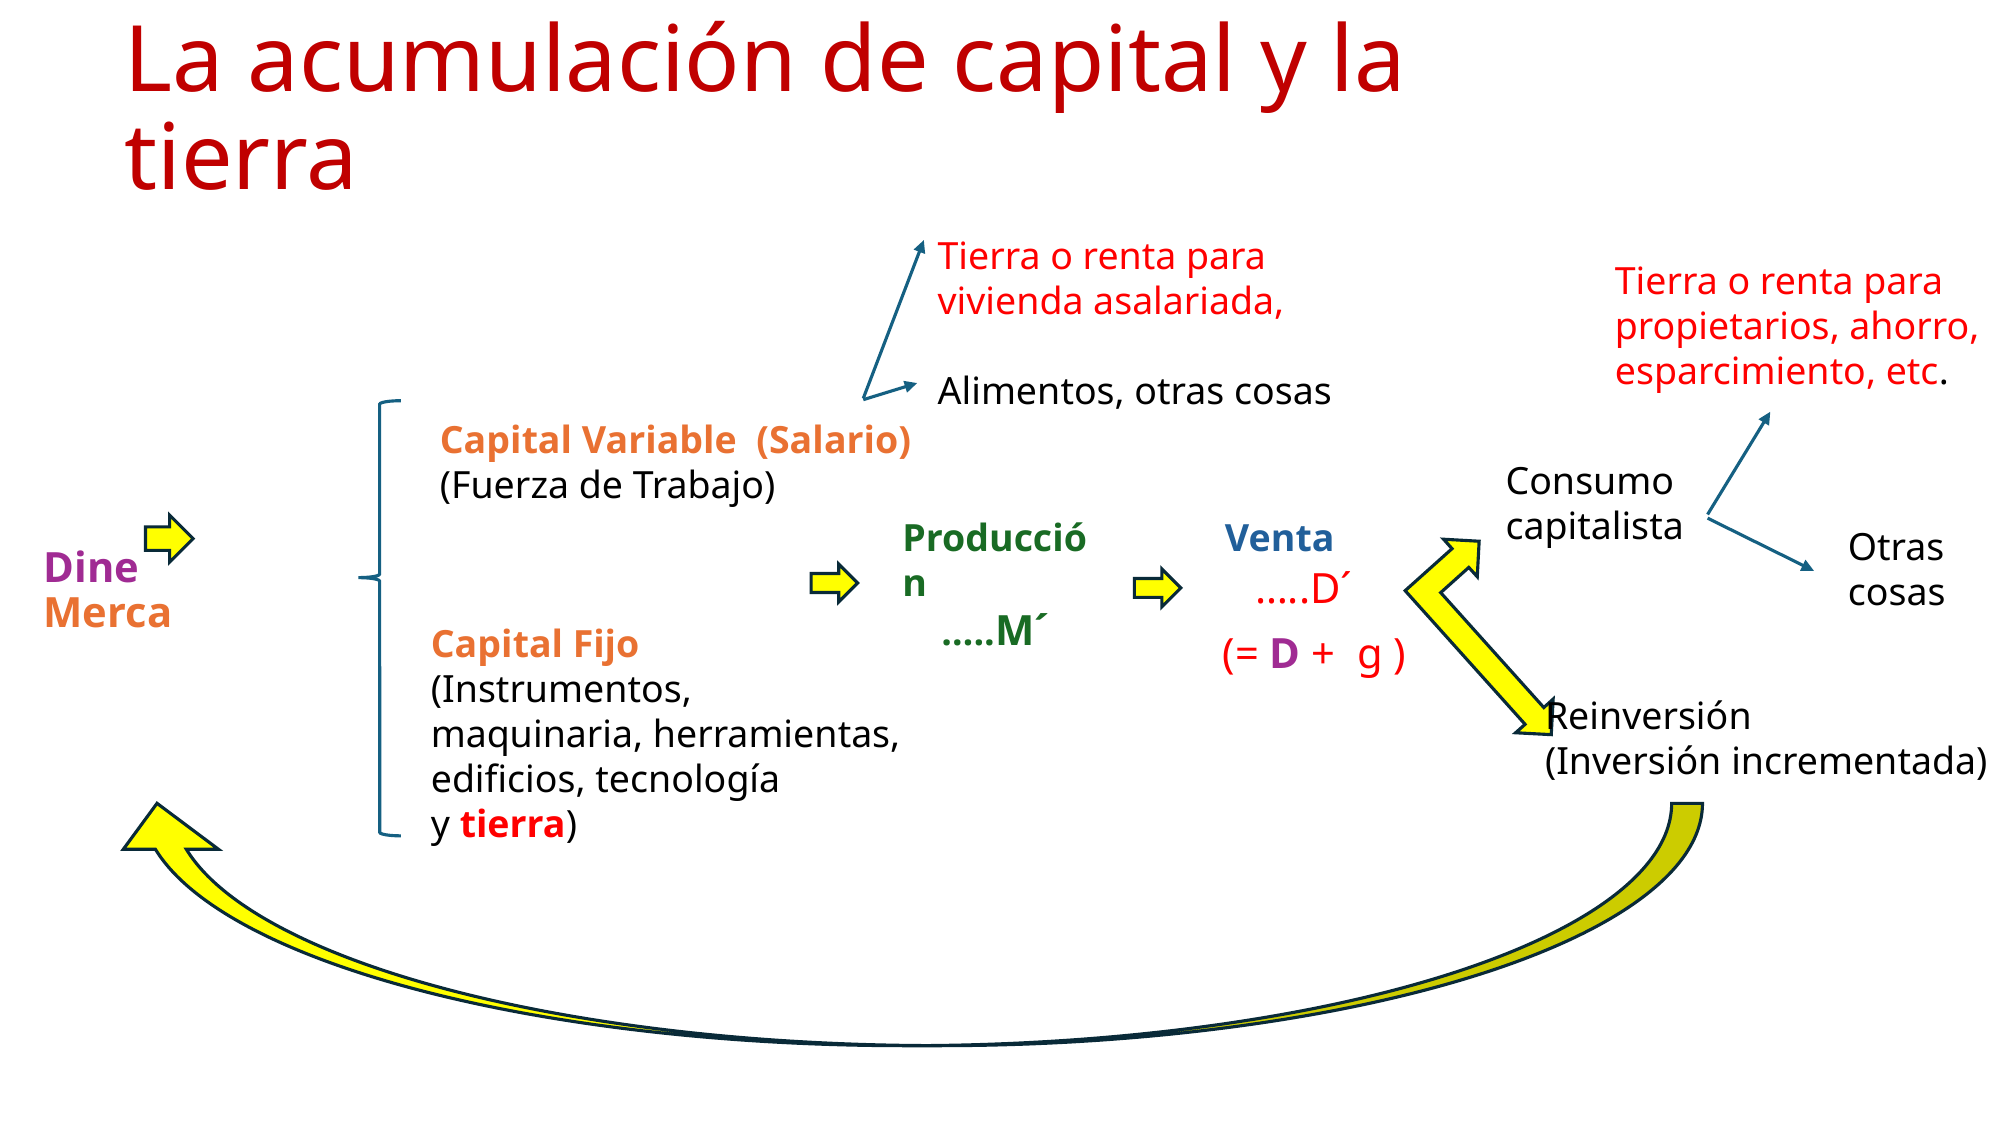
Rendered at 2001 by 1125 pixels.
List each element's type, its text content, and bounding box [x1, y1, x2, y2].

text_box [1707, 411, 1771, 515]
list Dine Merca [28, 538, 355, 655]
text_box Tierra o renta para vivienda asalariada, Alimentos, otras cosas [923, 224, 1347, 420]
title La acumulación de capital y la tierra [109, 36, 1519, 186]
text_box [143, 511, 196, 566]
text_box …..D´ (= D + g ) [1207, 559, 1465, 715]
text_box Tierra o renta para propietarios, ahorro, esparcimiento, etc. [1600, 249, 1995, 399]
text_box Consumo capitalista [1490, 449, 1699, 555]
text_box Producción …..M´ [887, 506, 1116, 662]
text_box [1402, 537, 1530, 736]
text_box Capital Variable (Salario) (Fuerza de Trabajo) [424, 408, 927, 514]
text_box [862, 382, 918, 401]
text_box [358, 399, 401, 838]
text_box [1707, 517, 1815, 572]
text_box Reinversión (Inversión incrementada) [1530, 684, 2000, 790]
text_box [120, 801, 1705, 1048]
text_box [1132, 565, 1184, 611]
text_box Capital Fijo (Instrumentos, maquinaria, herramientas, edificios, tecnología y tierra) [416, 612, 926, 852]
text_box Venta [1210, 506, 1350, 566]
text_box [809, 560, 860, 606]
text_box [862, 239, 925, 399]
text_box Otras cosas [1833, 516, 1969, 621]
